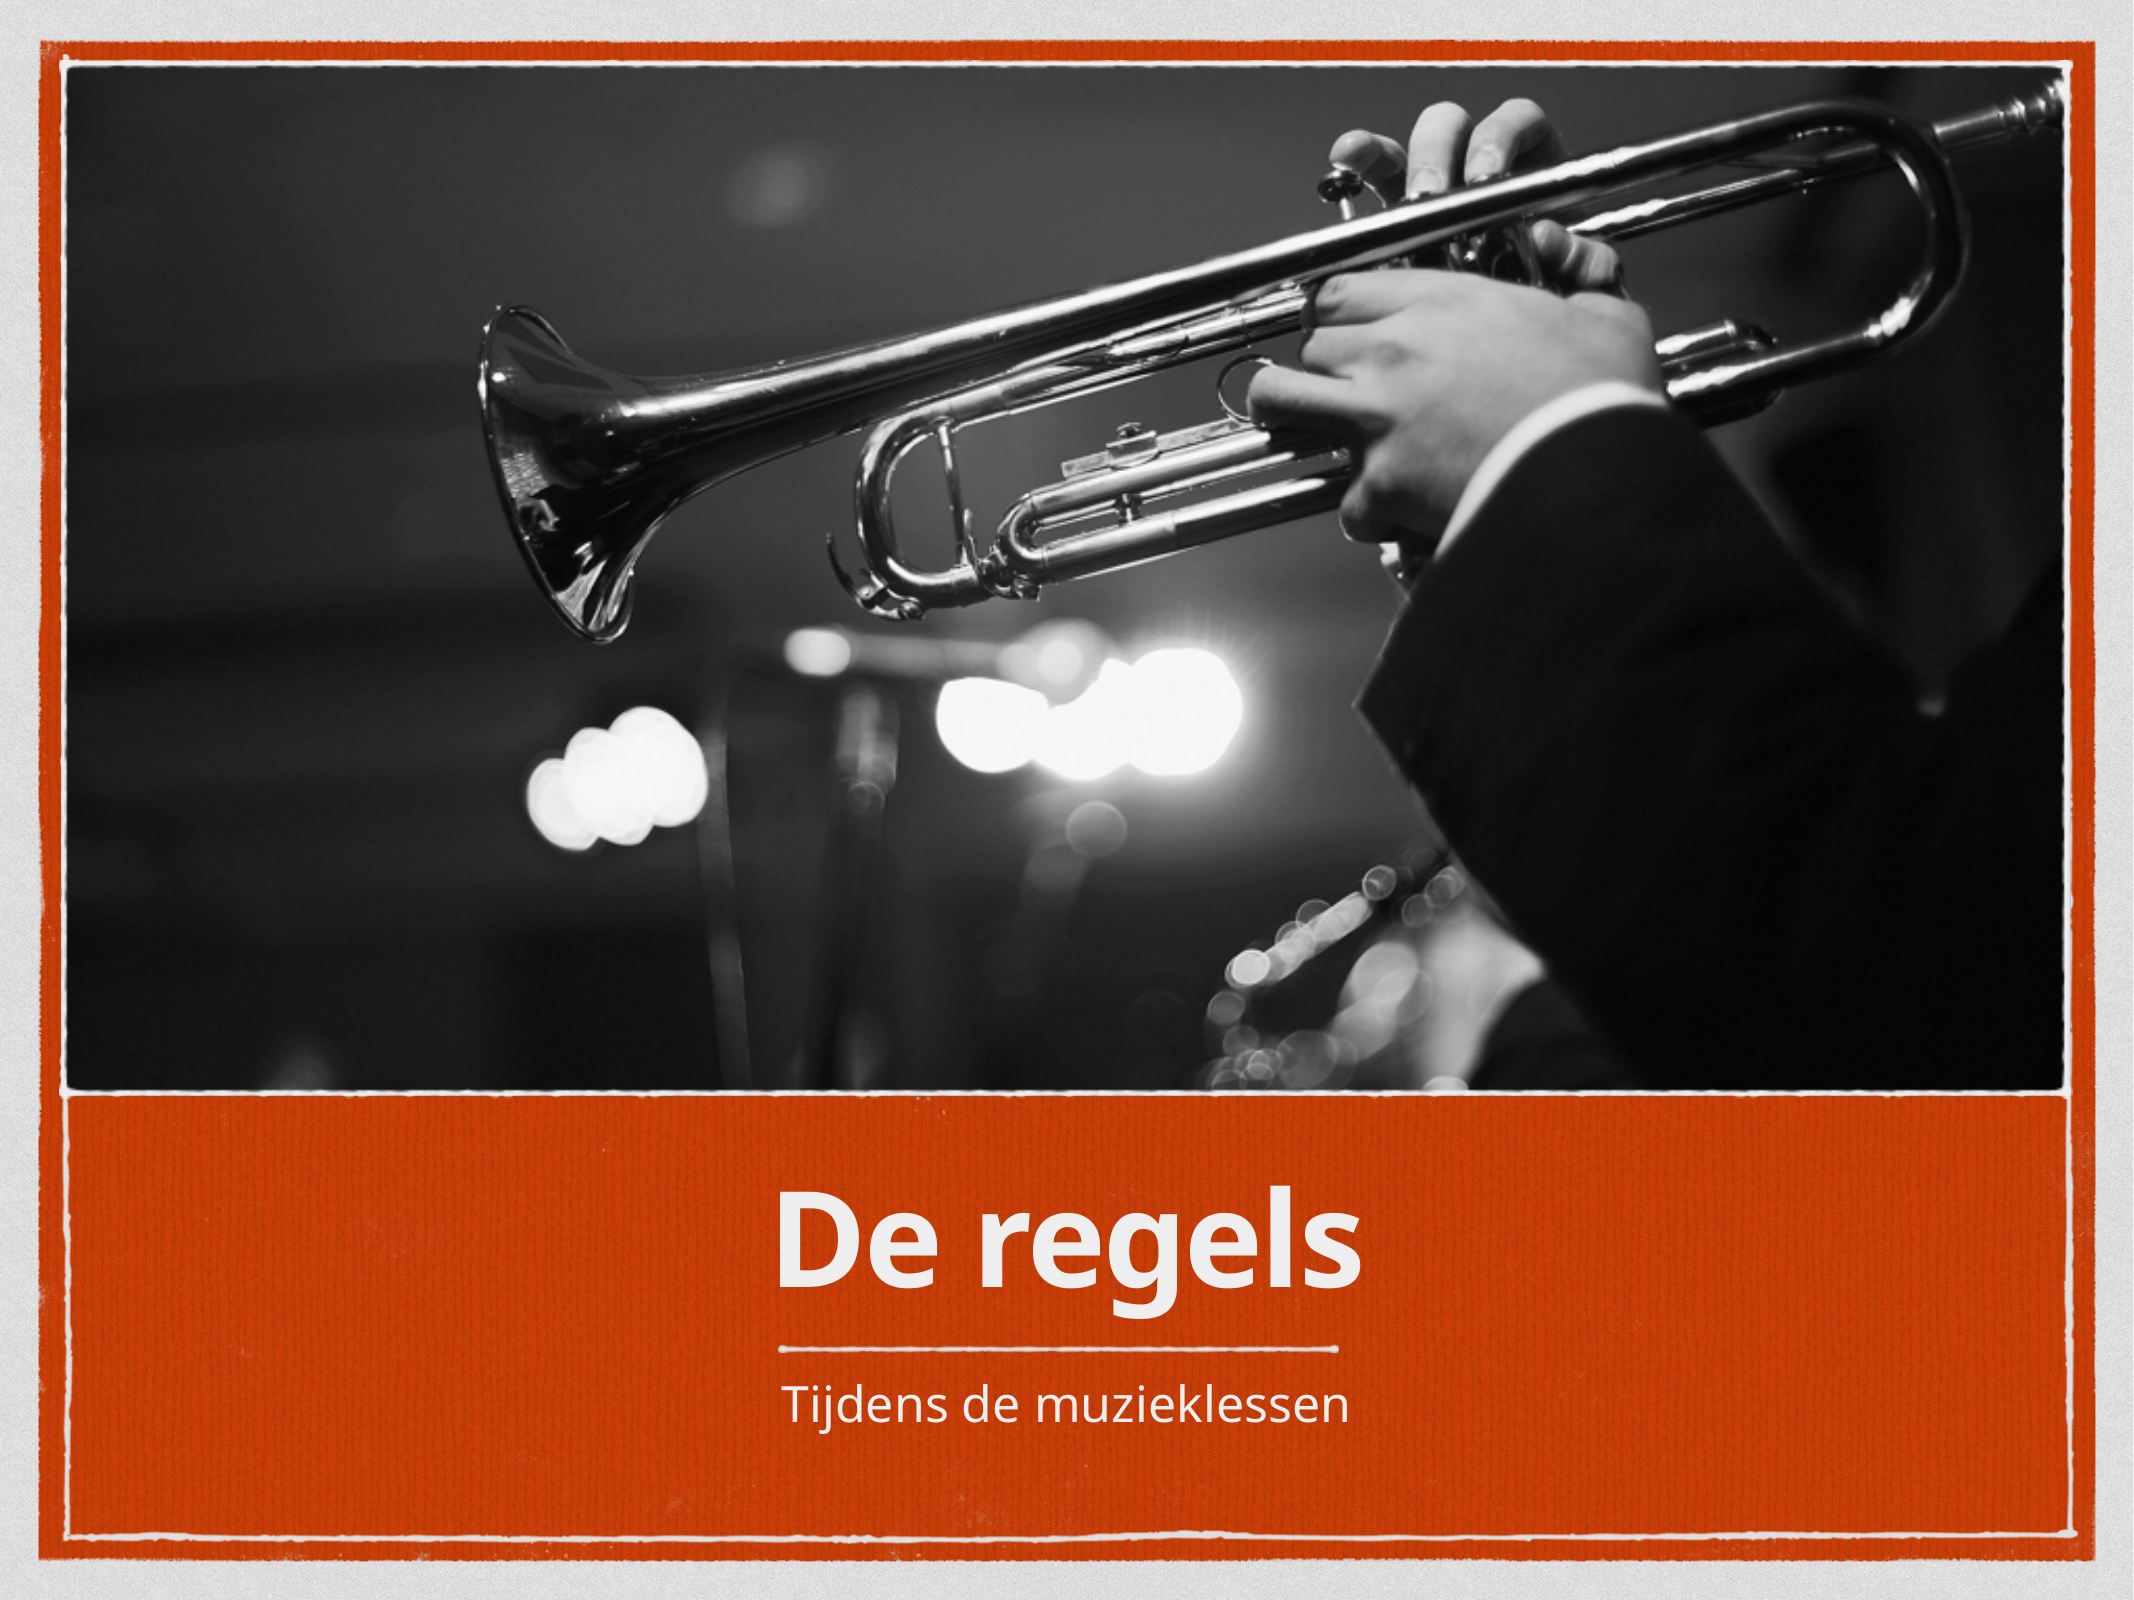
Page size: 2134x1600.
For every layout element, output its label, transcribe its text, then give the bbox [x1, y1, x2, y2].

picture [0, 0, 2134, 1600]
list Tijdens de muzieklessen [103, 1364, 2030, 1509]
title De regels [103, 1122, 2030, 1324]
